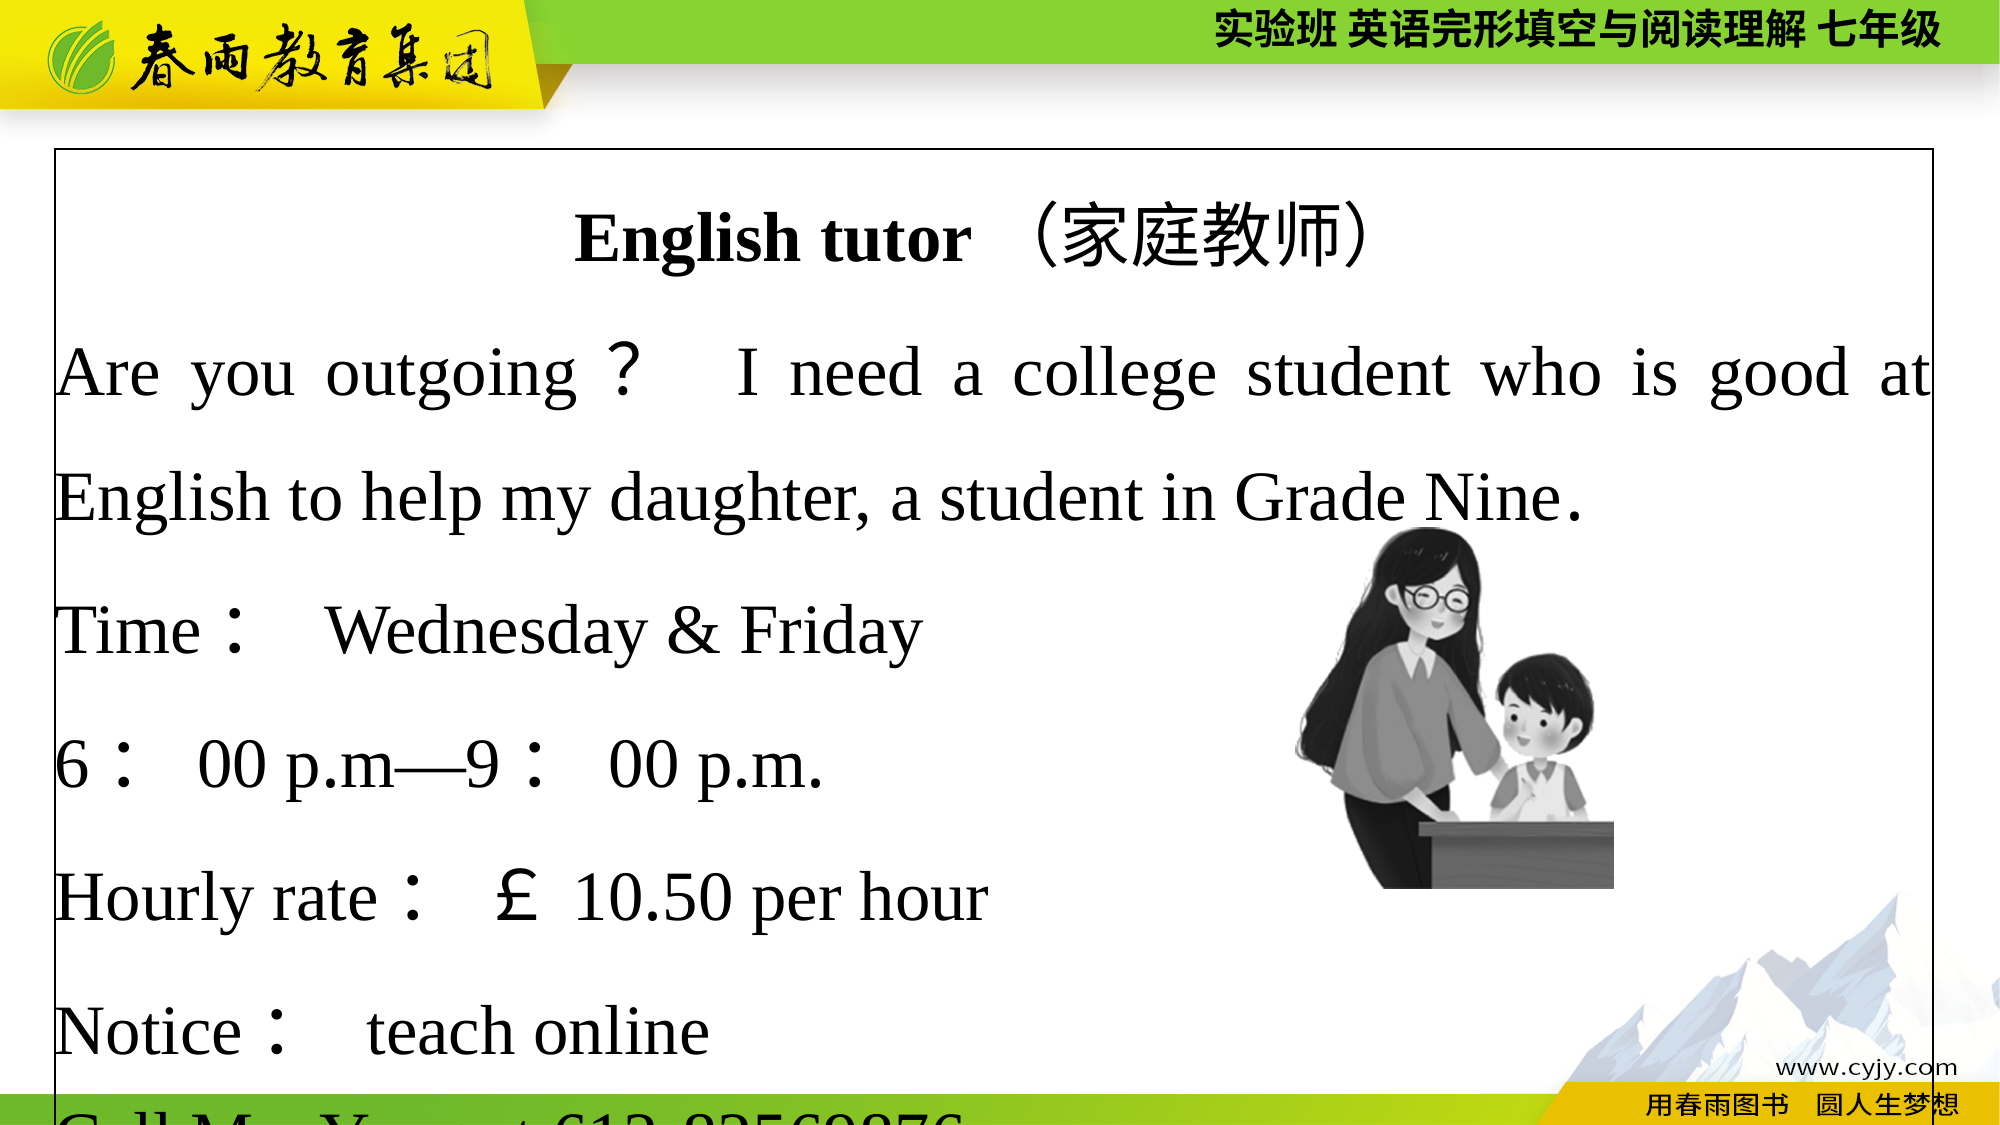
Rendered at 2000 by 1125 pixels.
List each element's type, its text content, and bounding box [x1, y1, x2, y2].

table_header English tutor（家庭教师） Are you outgoing？ I need a college student who is good at English to help my daughter, a student in Grade Nine. Time： Wednesday & Friday 6：00 p.m—9：00 p.m. Hourly rate： ￡10.50 per hour Notice： teach online Call Mrs Yang at 612-82569876 [56, 150, 1932, 1125]
picture [1294, 526, 1615, 889]
picture [0, 0, 2000, 1125]
